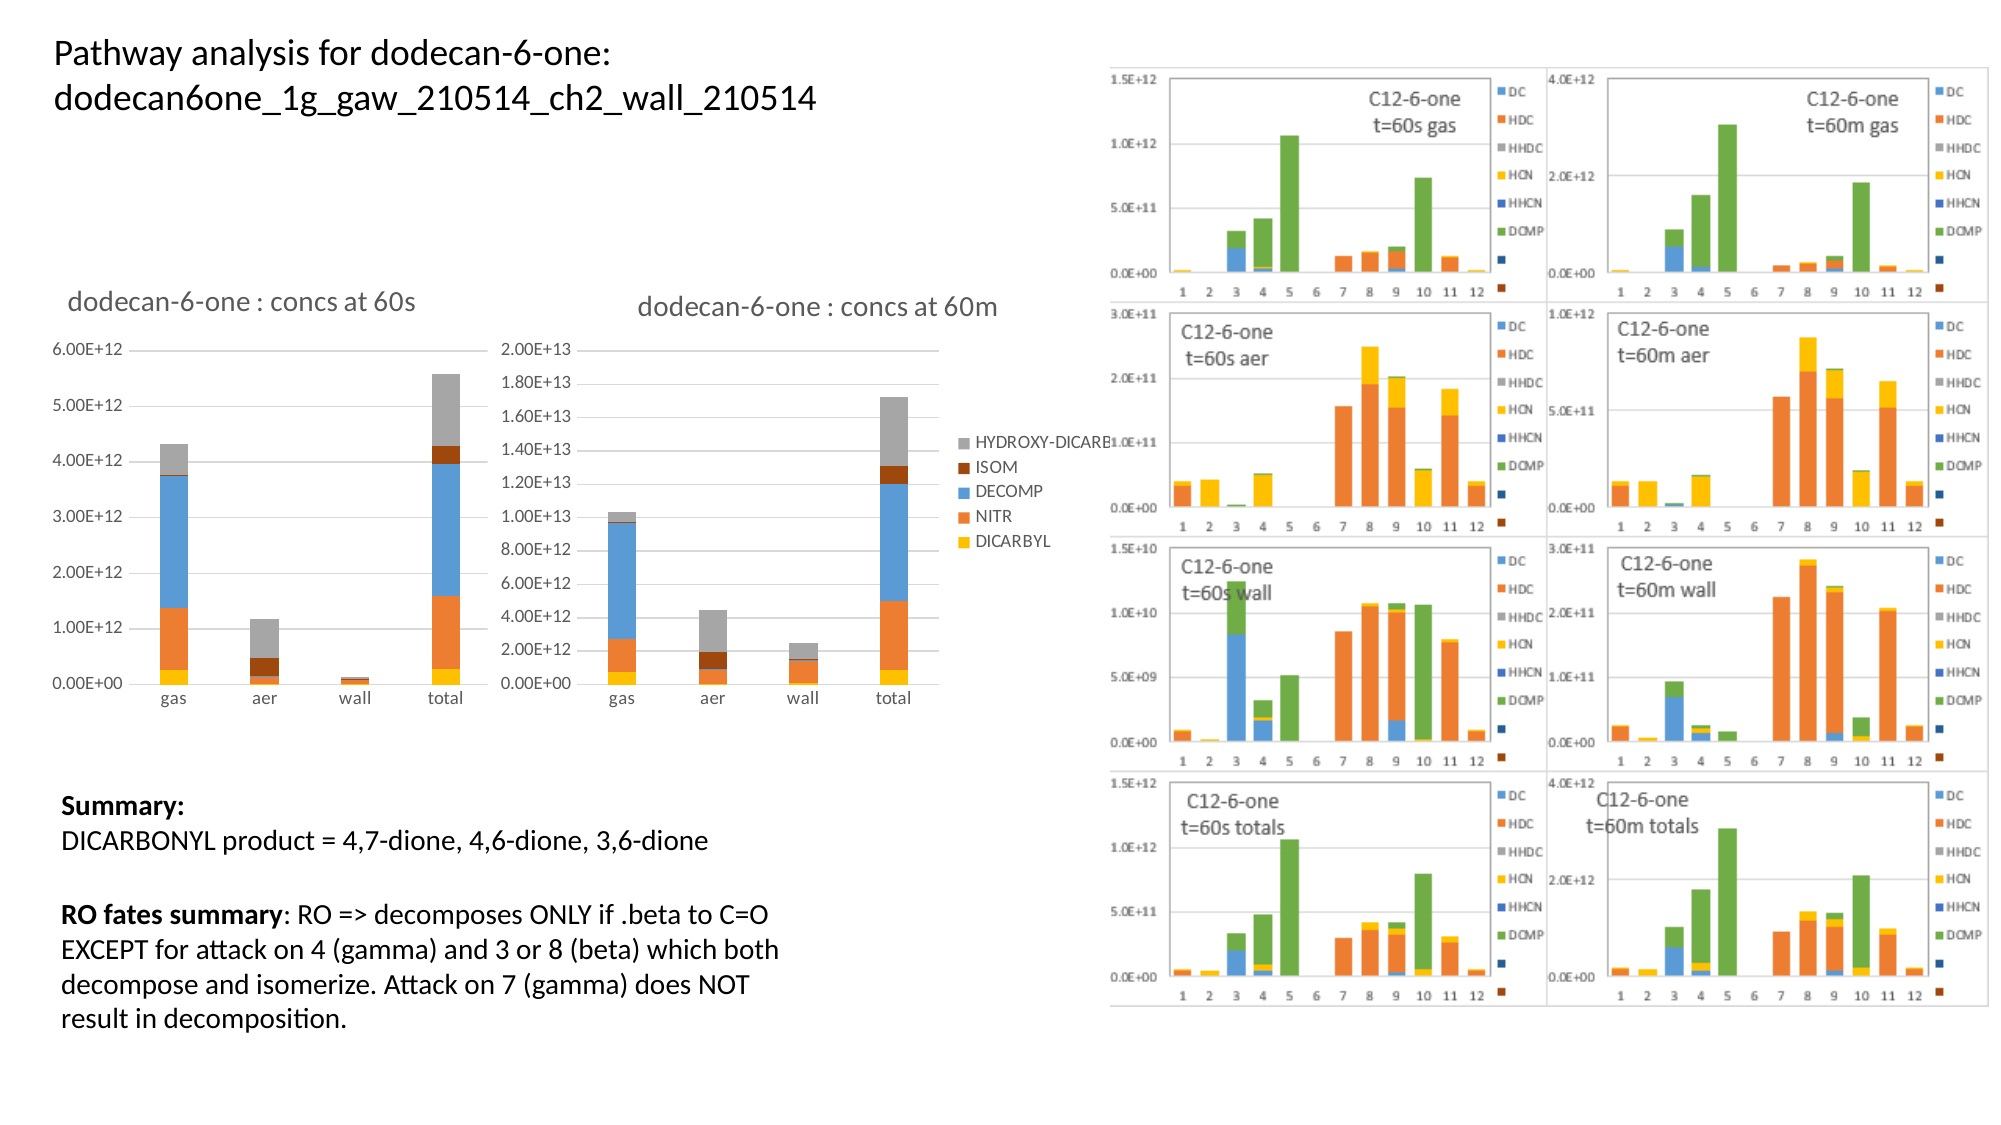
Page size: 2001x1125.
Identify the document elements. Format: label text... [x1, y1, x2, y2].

text_box Summary: DICARBONYL product = 4,7-dione, 4,6-dione, 3,6-dione [46, 779, 1110, 864]
picture [1110, 67, 1989, 1007]
chart [39, 268, 1110, 719]
text_box Pathway analysis for dodecan-6-one: dodecan6one_1g_gaw_210514_ch2_wall_210514 [39, 20, 1111, 126]
text_box RO fates summary: RO => decomposes ONLY if .beta to C=O EXCEPT for attack on 4 (gamma) and 3 or 8 (beta) which both decompose and isomerize. Attack on 7 (gamma) does NOT result in decomposition. [46, 887, 823, 1043]
